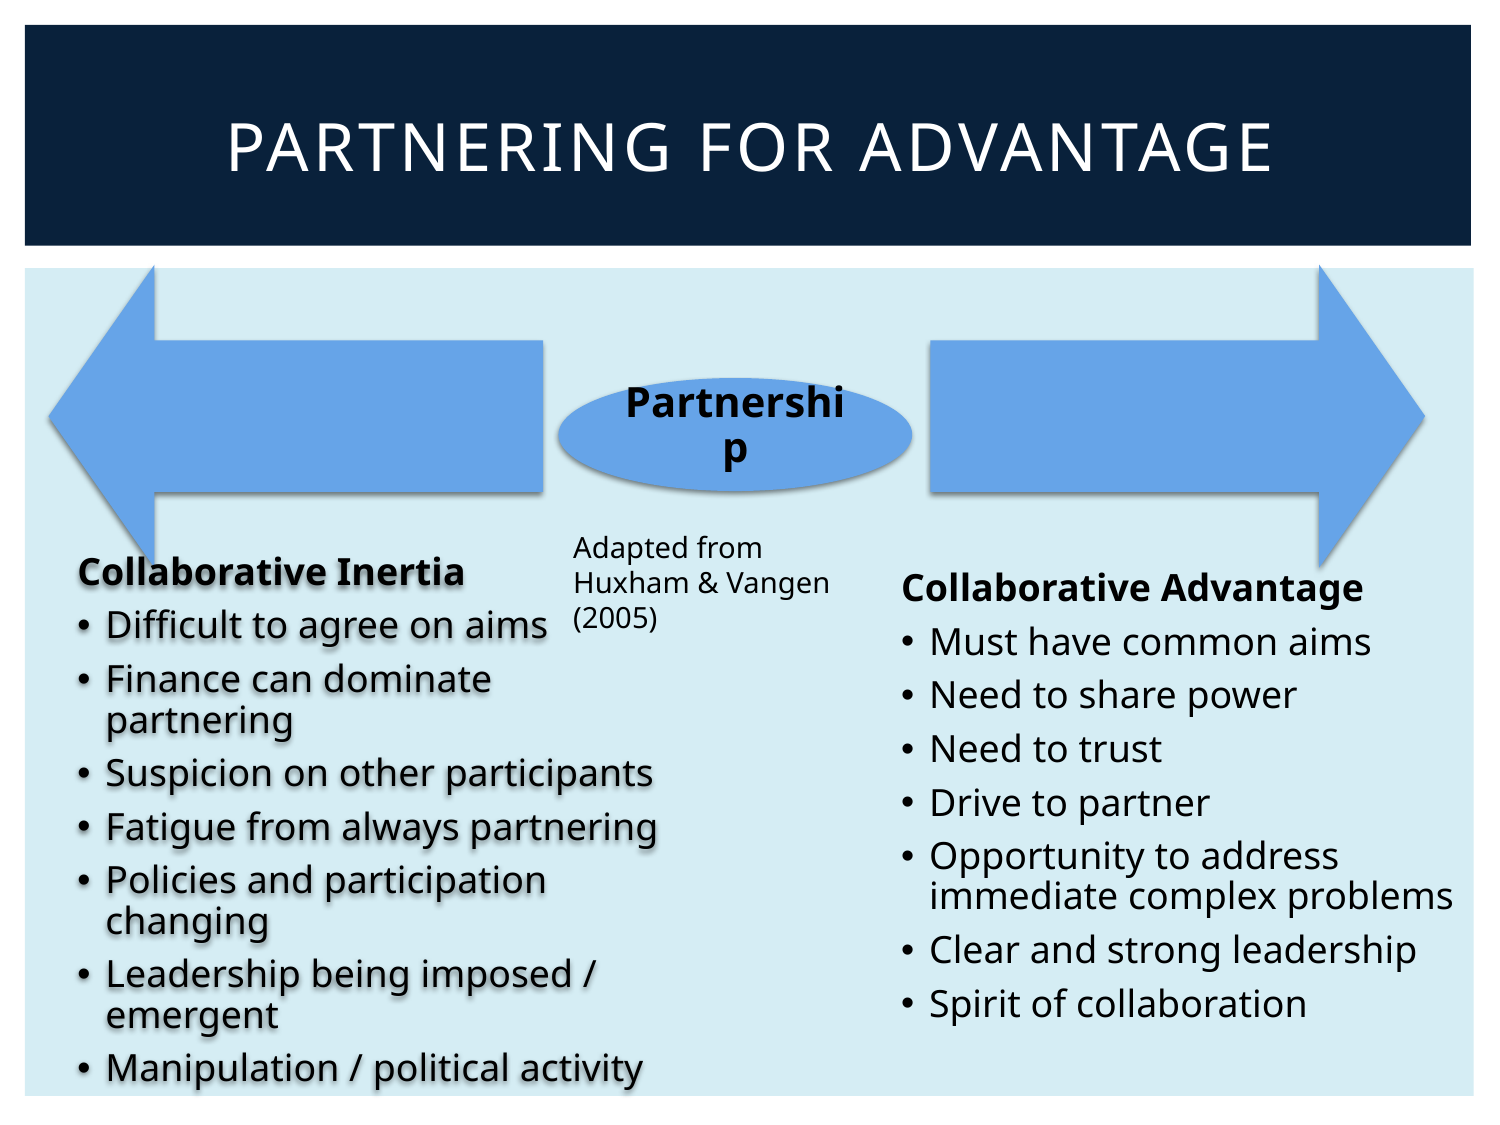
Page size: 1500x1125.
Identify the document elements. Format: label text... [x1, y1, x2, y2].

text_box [48, 264, 1426, 568]
text_box Adapted from Huxham & Vangen (2005) [558, 575, 890, 642]
text_box Collaborative Inertia Difficult to agree on aims Finance can dominate partnering Suspicion on other participants Fatigue from always partnering Policies and participation changing Leadership being imposed / emergent Manipulation / political activity [62, 591, 676, 1105]
title Partnering for advantage [62, 58, 1438, 232]
text_box Collaborative Advantage Must have common aims Need to share power Need to trust Drive to partner Opportunity to address immediate complex problems Clear and strong leadership Spirit of collaboration [886, 562, 1500, 1087]
